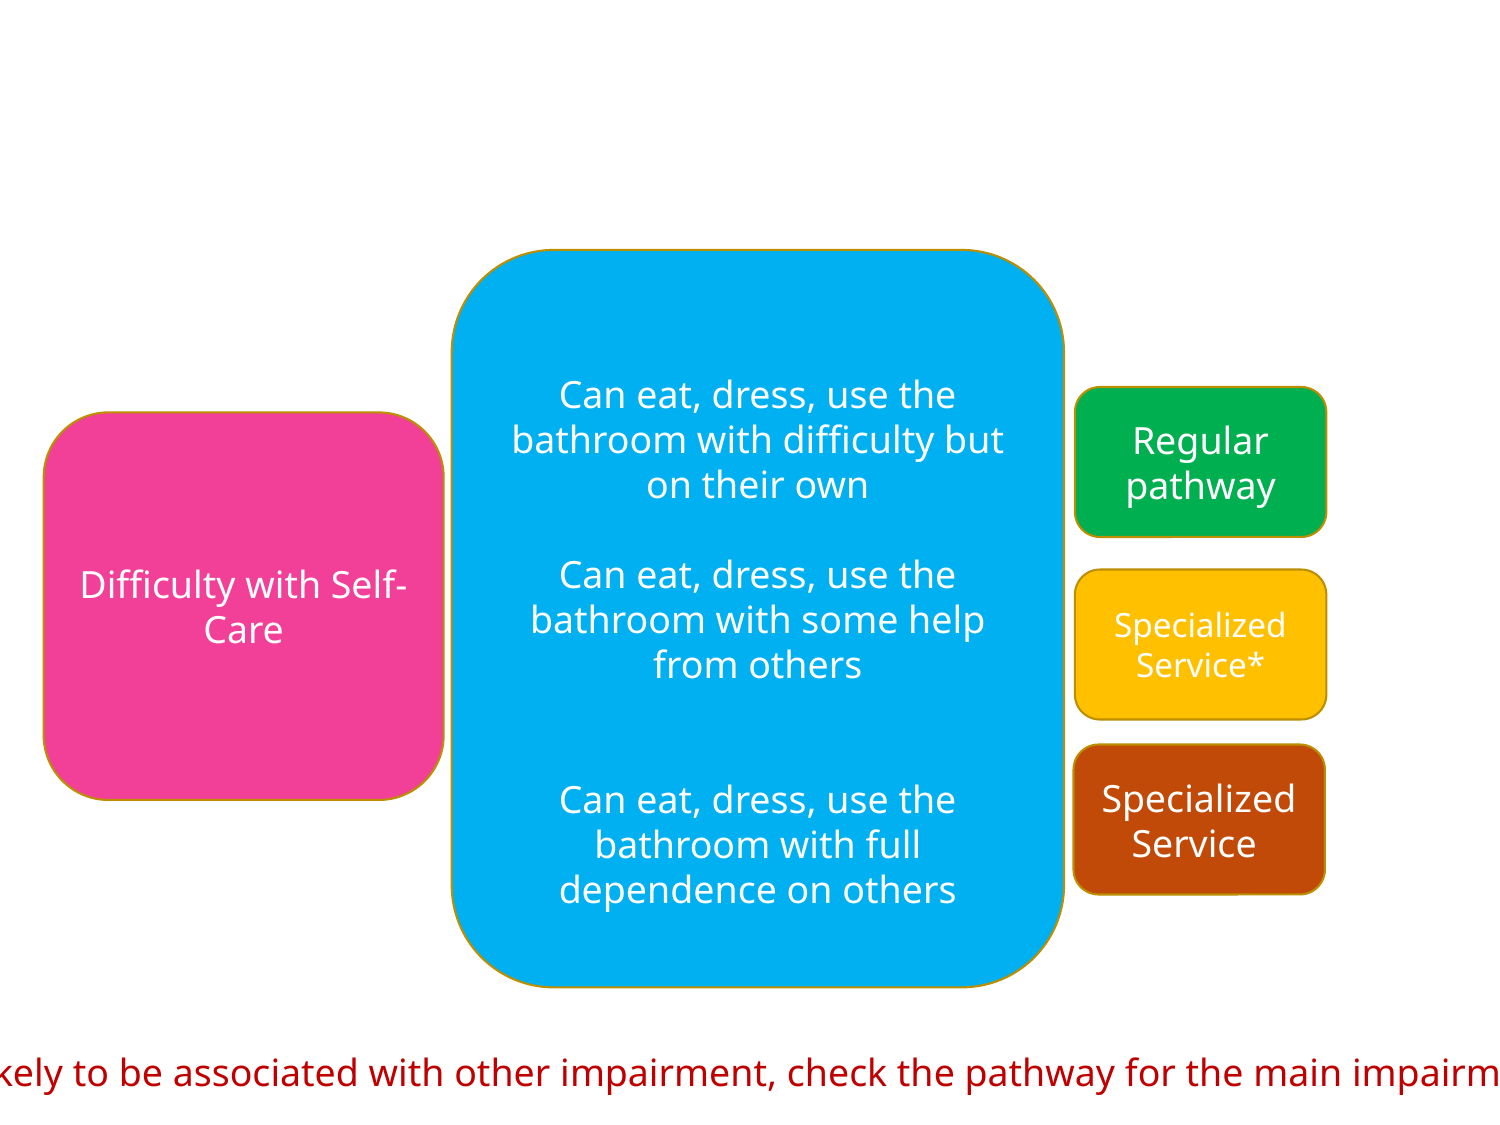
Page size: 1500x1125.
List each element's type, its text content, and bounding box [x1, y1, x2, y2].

text_box Difficulty with Self-Care [42, 411, 445, 801]
text_box Specialized Service [1072, 743, 1326, 896]
text_box Likely to be associated with other impairment, check the pathway for the main impairment [0, 1041, 1500, 1102]
text_box Regular pathway [1073, 385, 1328, 539]
text_box Can eat, dress, use the bathroom with difficulty but on their own Can eat, dress, use the bathroom with some help from others Can eat, dress, use the bathroom with full dependence on others [450, 248, 1066, 989]
text_box Specialized Service* [1073, 568, 1328, 721]
